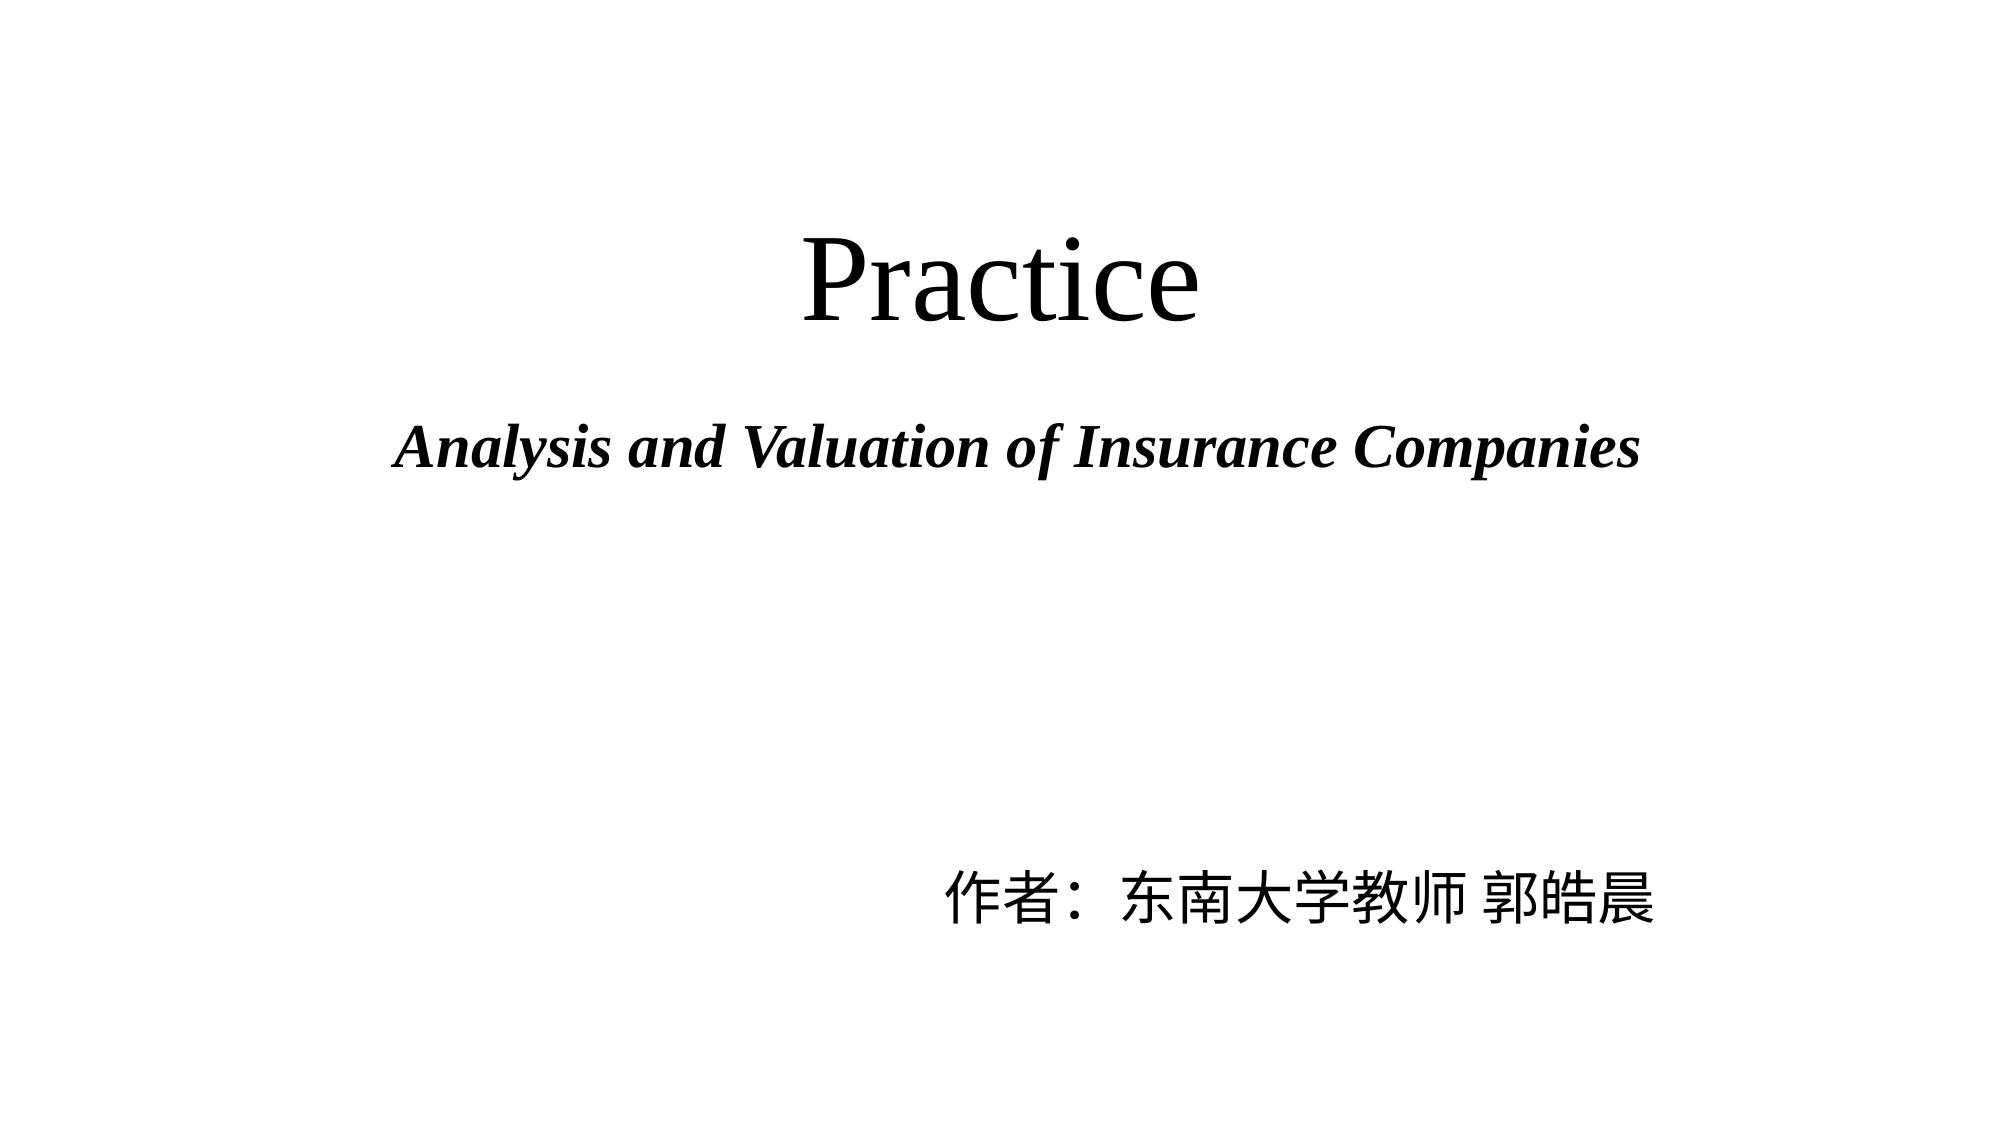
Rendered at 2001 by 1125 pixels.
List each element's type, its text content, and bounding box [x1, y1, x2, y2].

subtitle Analysis and Valuation of Insurance Companies [51, 406, 1987, 590]
text_box 作者：东南大学教师 郭皓晨 [929, 853, 1671, 939]
title Practice [33, 184, 1971, 355]
